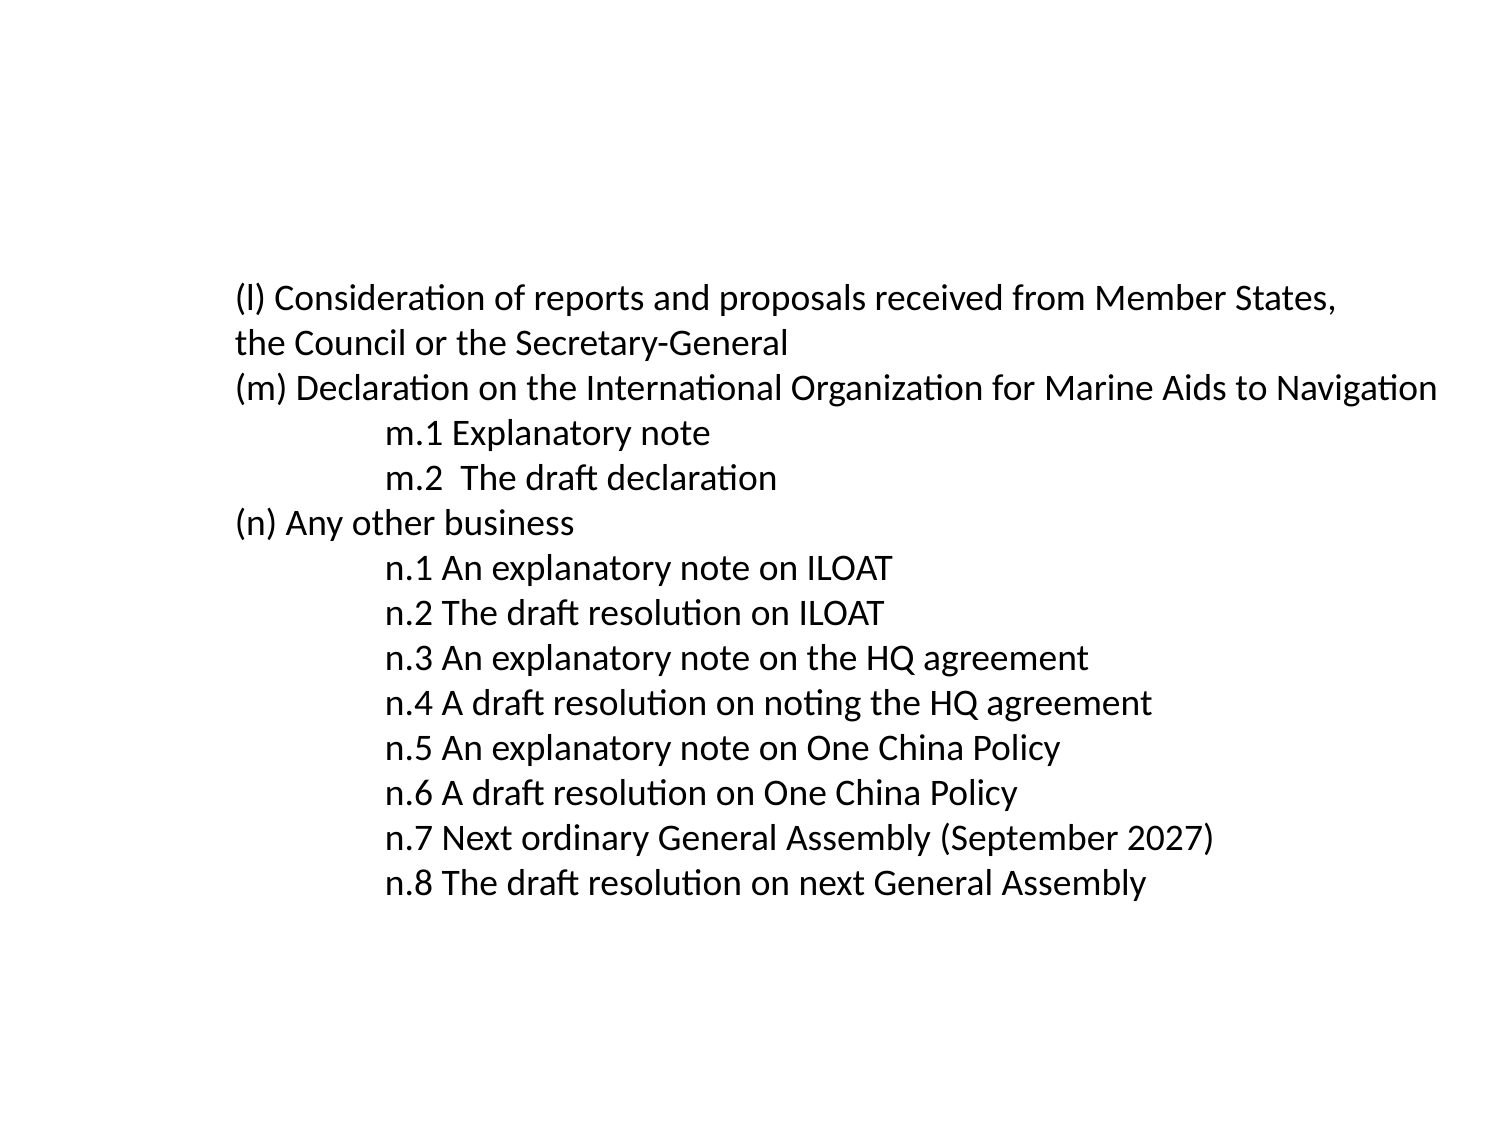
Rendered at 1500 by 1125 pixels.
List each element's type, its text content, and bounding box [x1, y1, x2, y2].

text_box (l) Consideration of reports and proposals received from Member States, the Council or the Secretary-General (m) Declaration on the International Organization for Marine Aids to Navigation m.1 Explanatory note m.2 The draft declaration (n) Any other business n.1 An explanatory note on ILOAT n.2 The draft resolution on ILOAT n.3 An explanatory note on the HQ agreement n.4 A draft resolution on noting the HQ agreement n.5 An explanatory note on One China Policy n.6 A draft resolution on One China Policy n.7 Next ordinary General Assembly (September 2027) n.8 The draft resolution on next General Assembly [220, 265, 1455, 956]
